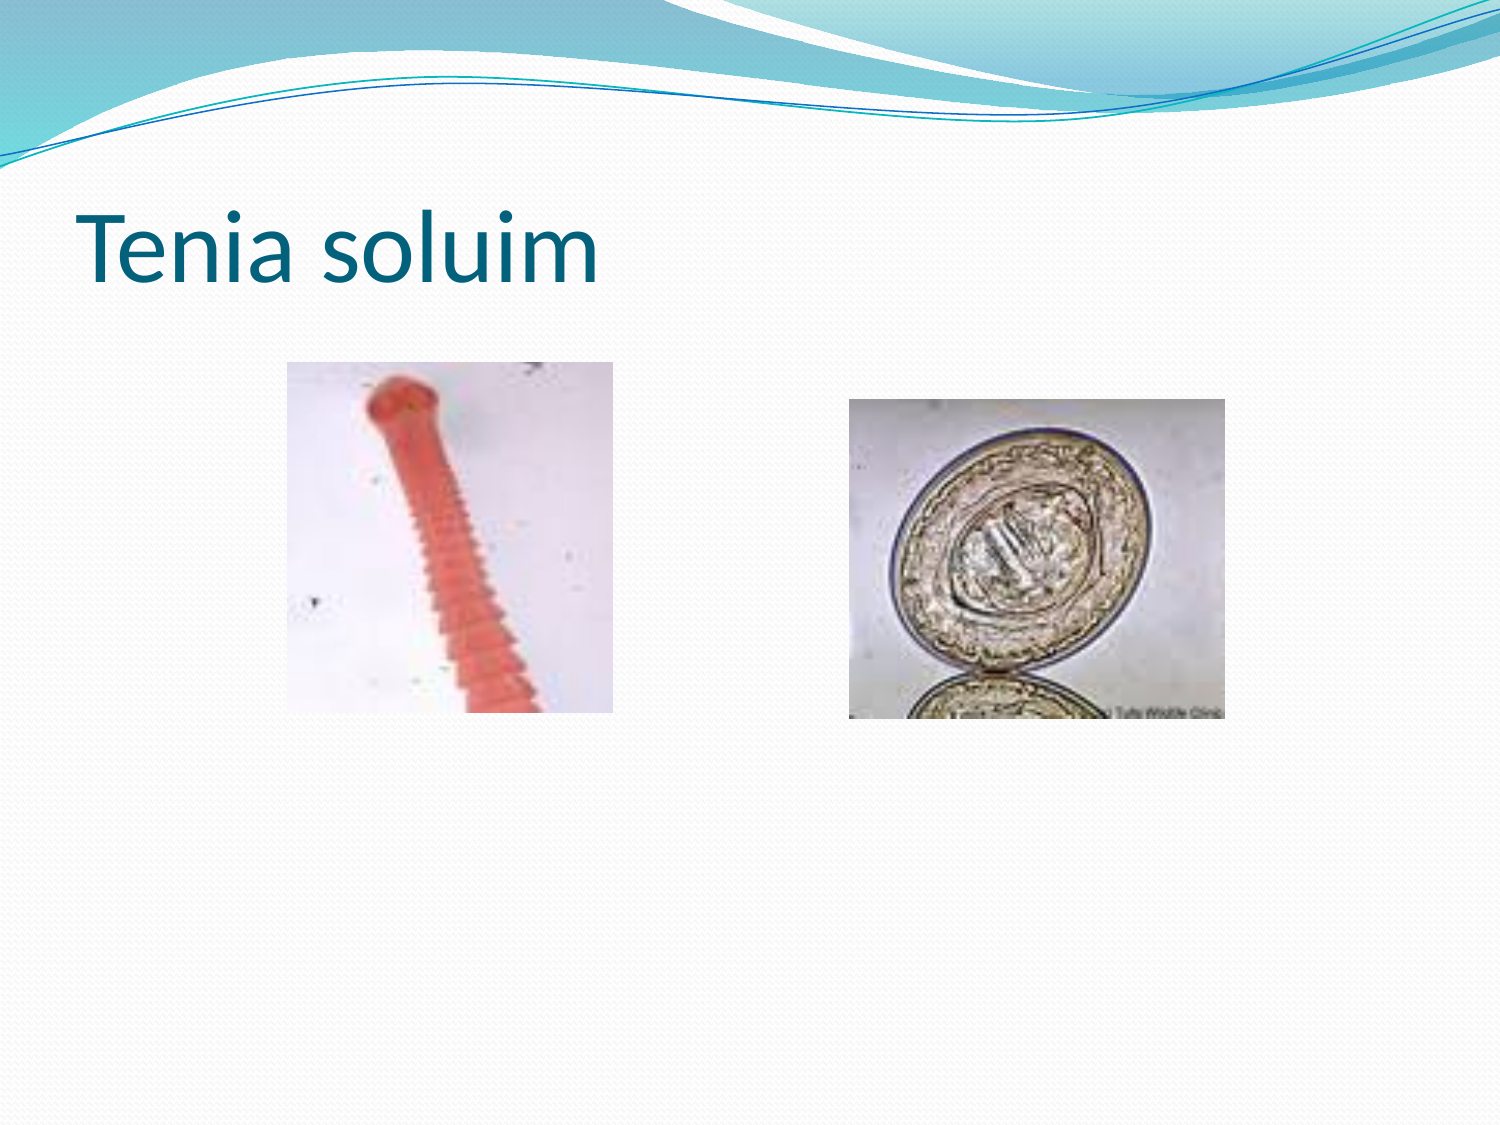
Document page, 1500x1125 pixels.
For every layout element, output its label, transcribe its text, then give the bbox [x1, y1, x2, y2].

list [287, 362, 613, 713]
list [849, 399, 1226, 719]
title Tenia soluim [75, 115, 1425, 303]
